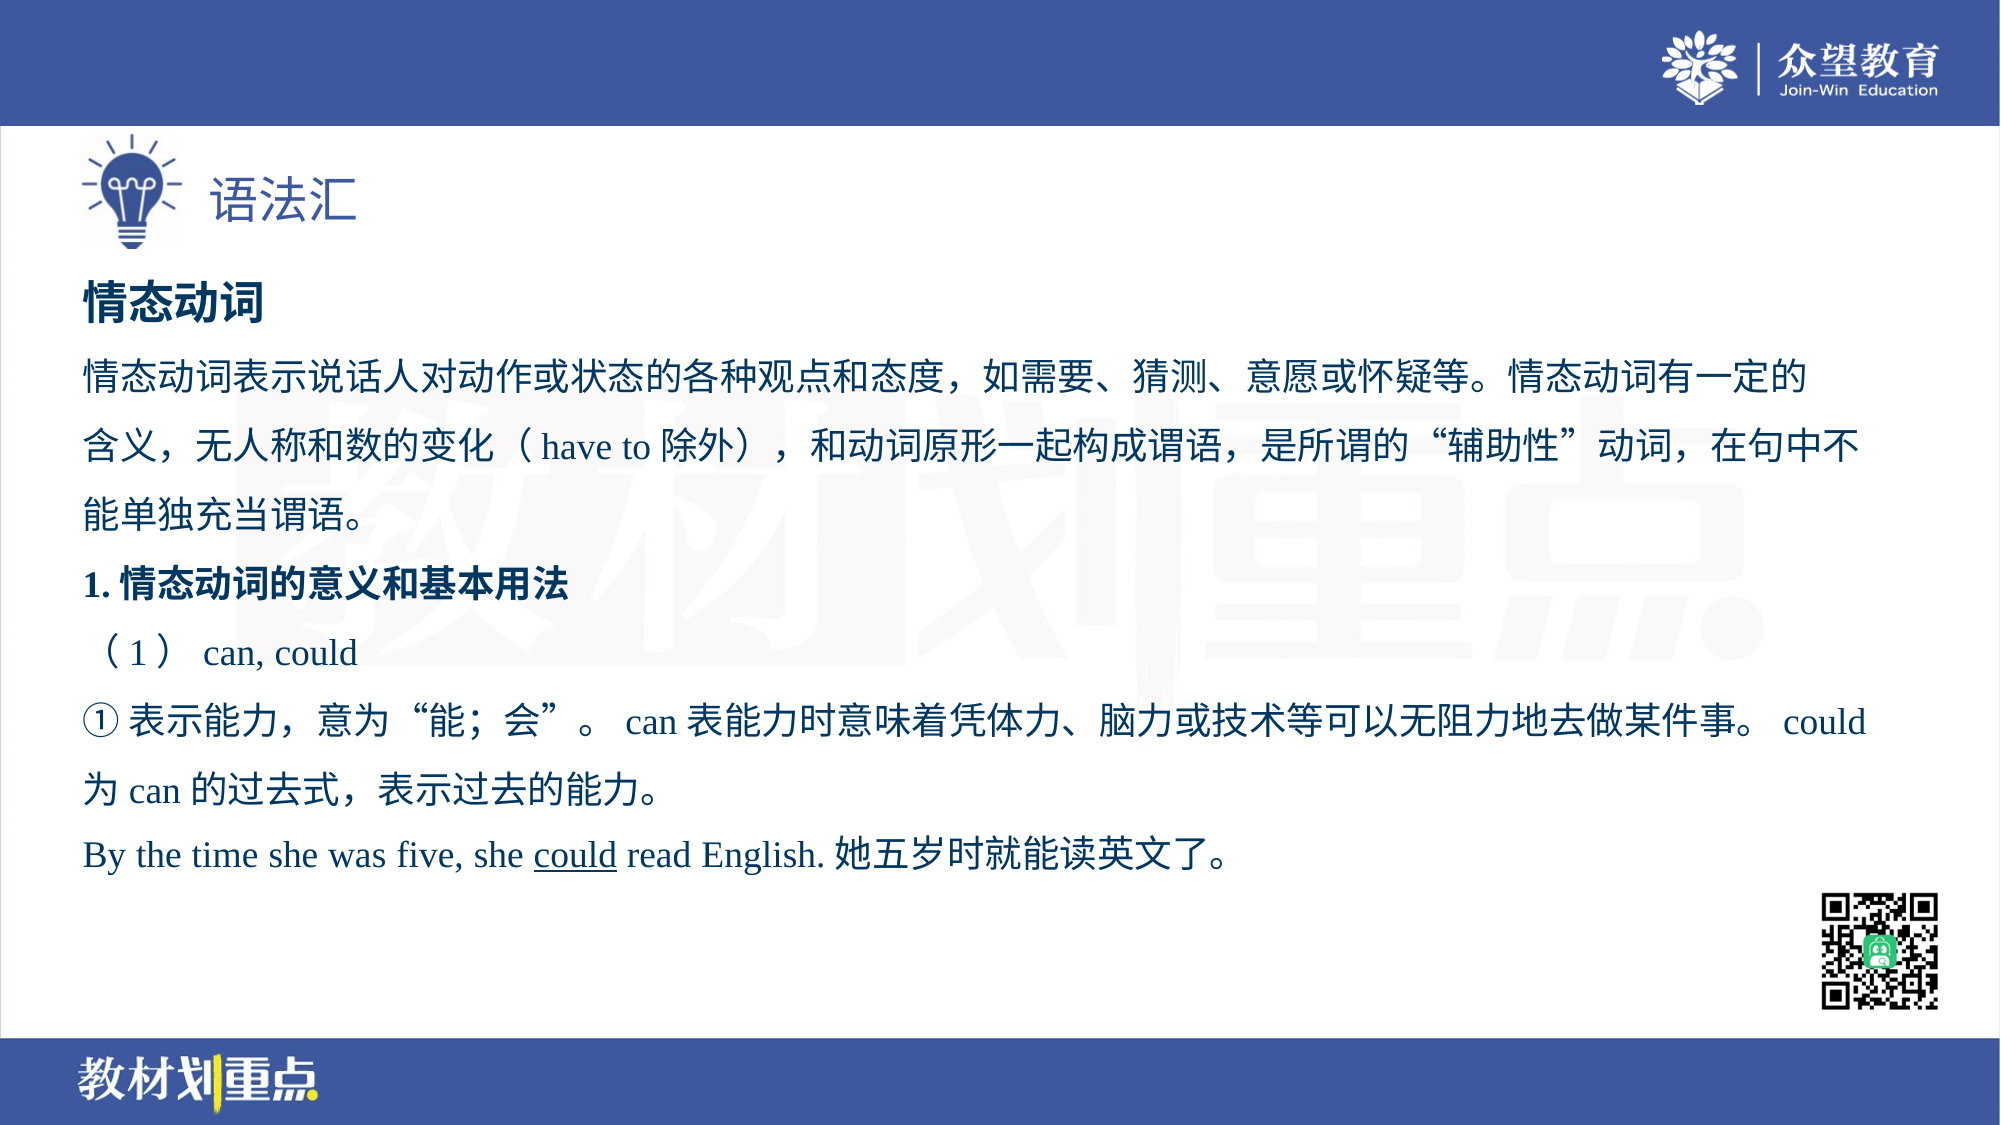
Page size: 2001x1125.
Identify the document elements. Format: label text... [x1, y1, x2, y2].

picture [0, 0, 2000, 1125]
text_box 情态动词表示说话人对动作或状态的各种观点和态度，如需要、猜测、意愿或怀疑等。情态动词有一定的 含义，无人称和数的变化（have to除外），和动词原形一起构成谓语，是所谓的“辅助性”动词，在句中不 能单独充当谓语。 1.情态动词的意义和基本用法 （1）can, could ①表示能力，意为“能；会”。can表能力时意味着凭体力、脑力或技术等可以无阻力地去做某件事。could 为can的过去式，表示过去的能力。 By the time she was five, she could read English.她五岁时就能读英文了。 [82, 329, 1817, 869]
text_box 情态动词 [82, 247, 1817, 329]
